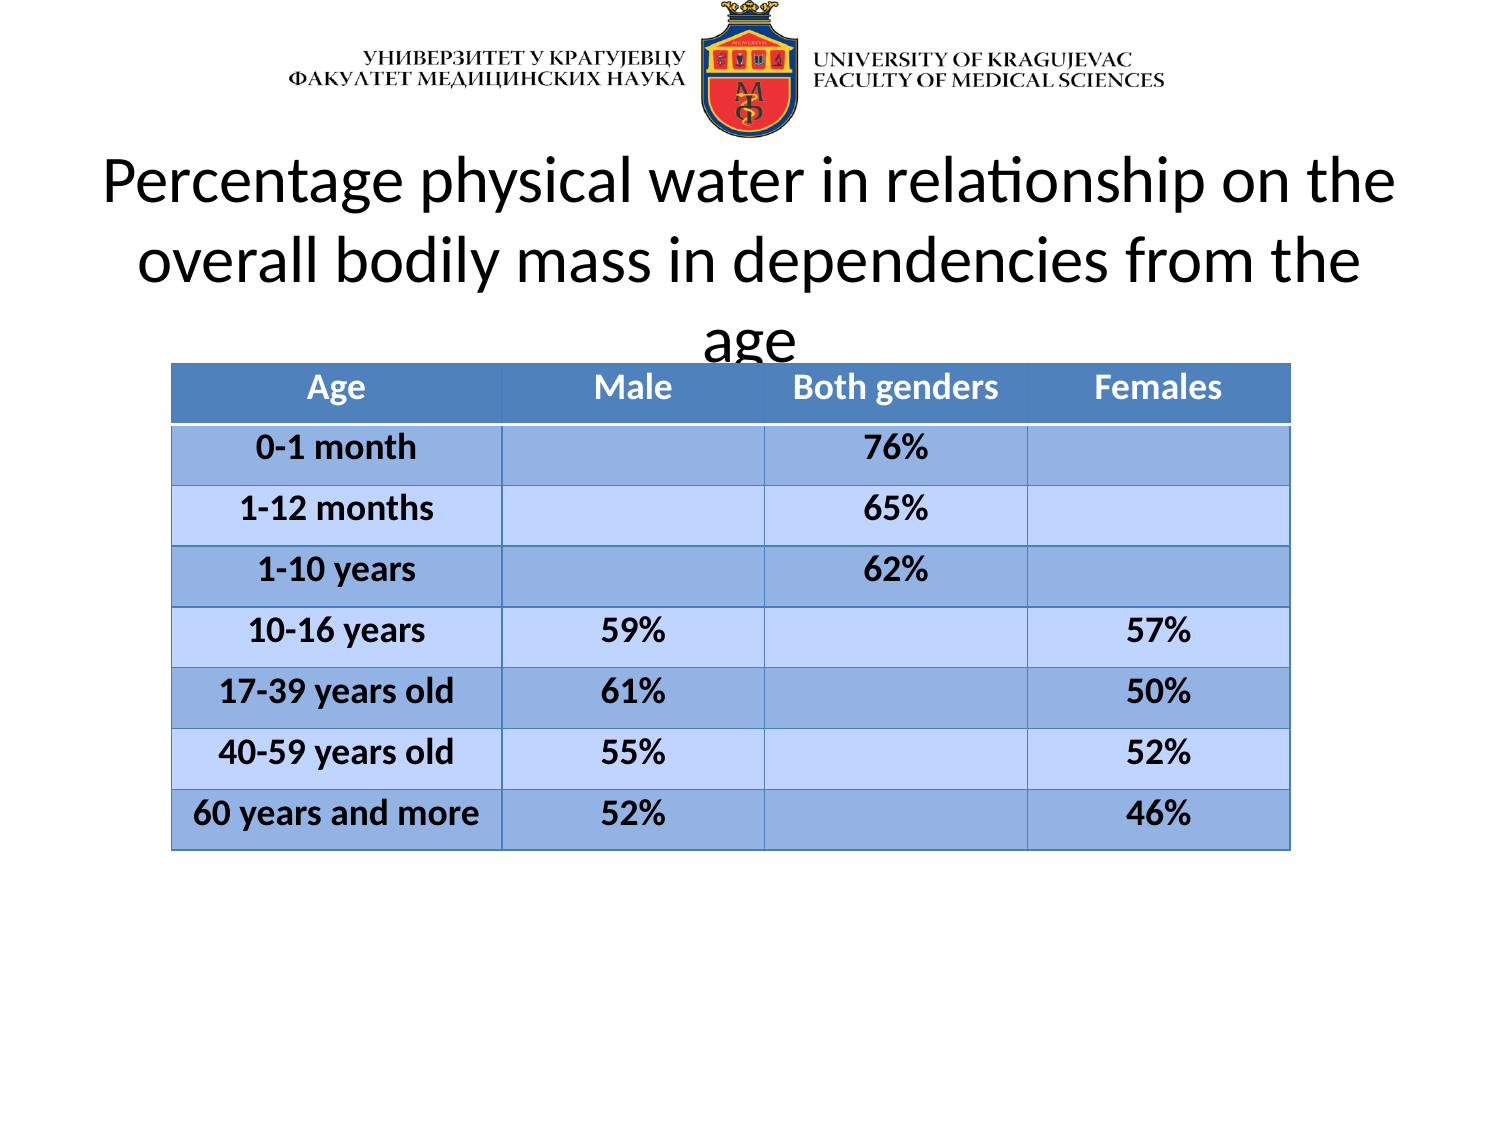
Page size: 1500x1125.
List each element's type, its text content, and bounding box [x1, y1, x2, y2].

table_header Both genders [765, 364, 1027, 423]
table_cell 0-1 month [172, 426, 501, 485]
table_cell 76% [765, 426, 1027, 485]
table_cell [1028, 426, 1289, 485]
table_cell [765, 668, 1027, 728]
table_cell 1-12 months [172, 486, 501, 545]
table_cell 65% [765, 486, 1027, 545]
table_cell [503, 426, 764, 485]
table_cell 57% [1028, 608, 1289, 667]
table_cell [503, 486, 764, 545]
table_cell 60 years and more [172, 790, 501, 849]
table_cell 1-10 years [172, 547, 501, 606]
title Percentage physical water in relationship on the overall bodily mass in dependencies from the age [74, 162, 1426, 351]
table_cell 10-16 years [172, 608, 501, 667]
table_header Age [172, 364, 501, 423]
table_cell 50% [1028, 668, 1289, 728]
table_cell [765, 608, 1027, 667]
table_cell [1028, 486, 1289, 545]
picture [289, 0, 1164, 138]
table_cell [1028, 547, 1289, 606]
table_cell 40-59 years old [172, 729, 501, 789]
table_cell 46% [1028, 790, 1289, 849]
table_header Male [503, 364, 764, 423]
table_cell 52% [1028, 729, 1289, 789]
table_cell [765, 790, 1027, 849]
table_header Females [1028, 364, 1289, 423]
table_cell [765, 729, 1027, 789]
table_cell 17-39 years old [172, 668, 501, 728]
table_cell 62% [765, 547, 1027, 606]
table_cell [503, 547, 764, 606]
table_cell 59% [503, 608, 764, 667]
table_cell 61% [503, 668, 764, 728]
table_cell 52% [503, 790, 764, 849]
table_cell 55% [503, 729, 764, 789]
